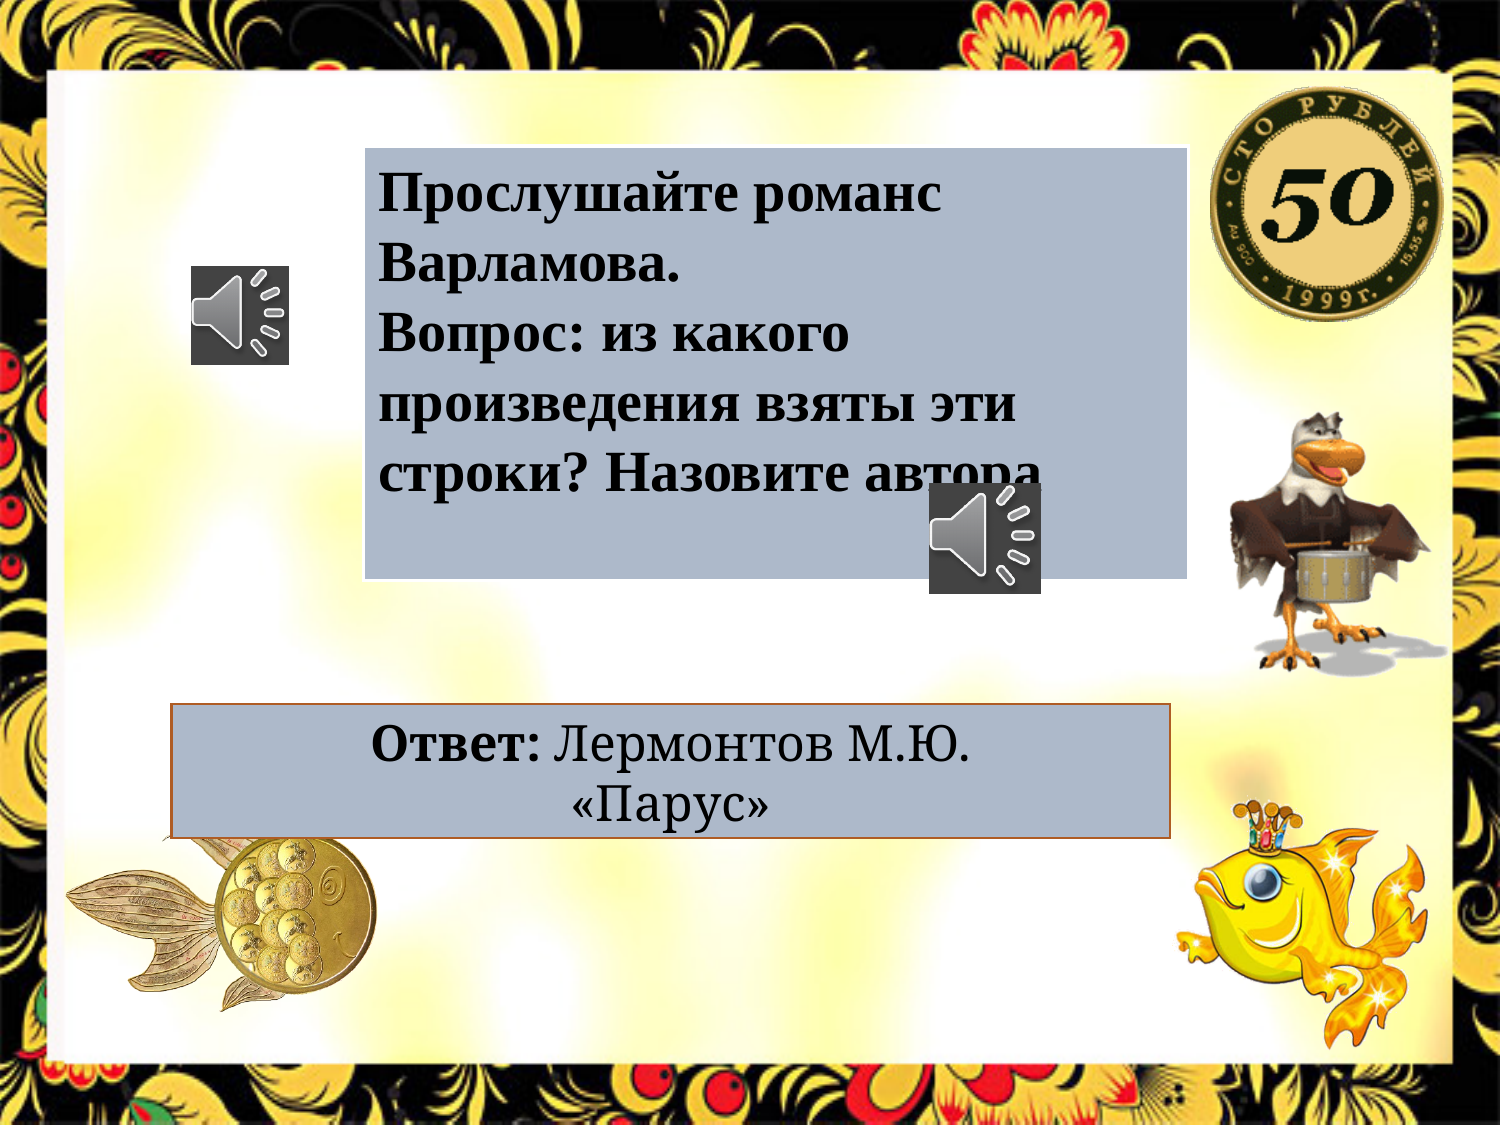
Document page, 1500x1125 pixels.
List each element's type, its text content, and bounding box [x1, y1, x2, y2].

picture [0, 0, 1500, 1125]
text_box Прослушайте романс Варламова. Вопрос: из какого произведения взяты эти строки? Назовите автора [362, 144, 1190, 582]
text_box Ответ: Лермонтов М.Ю. «Парус» [170, 703, 1171, 839]
